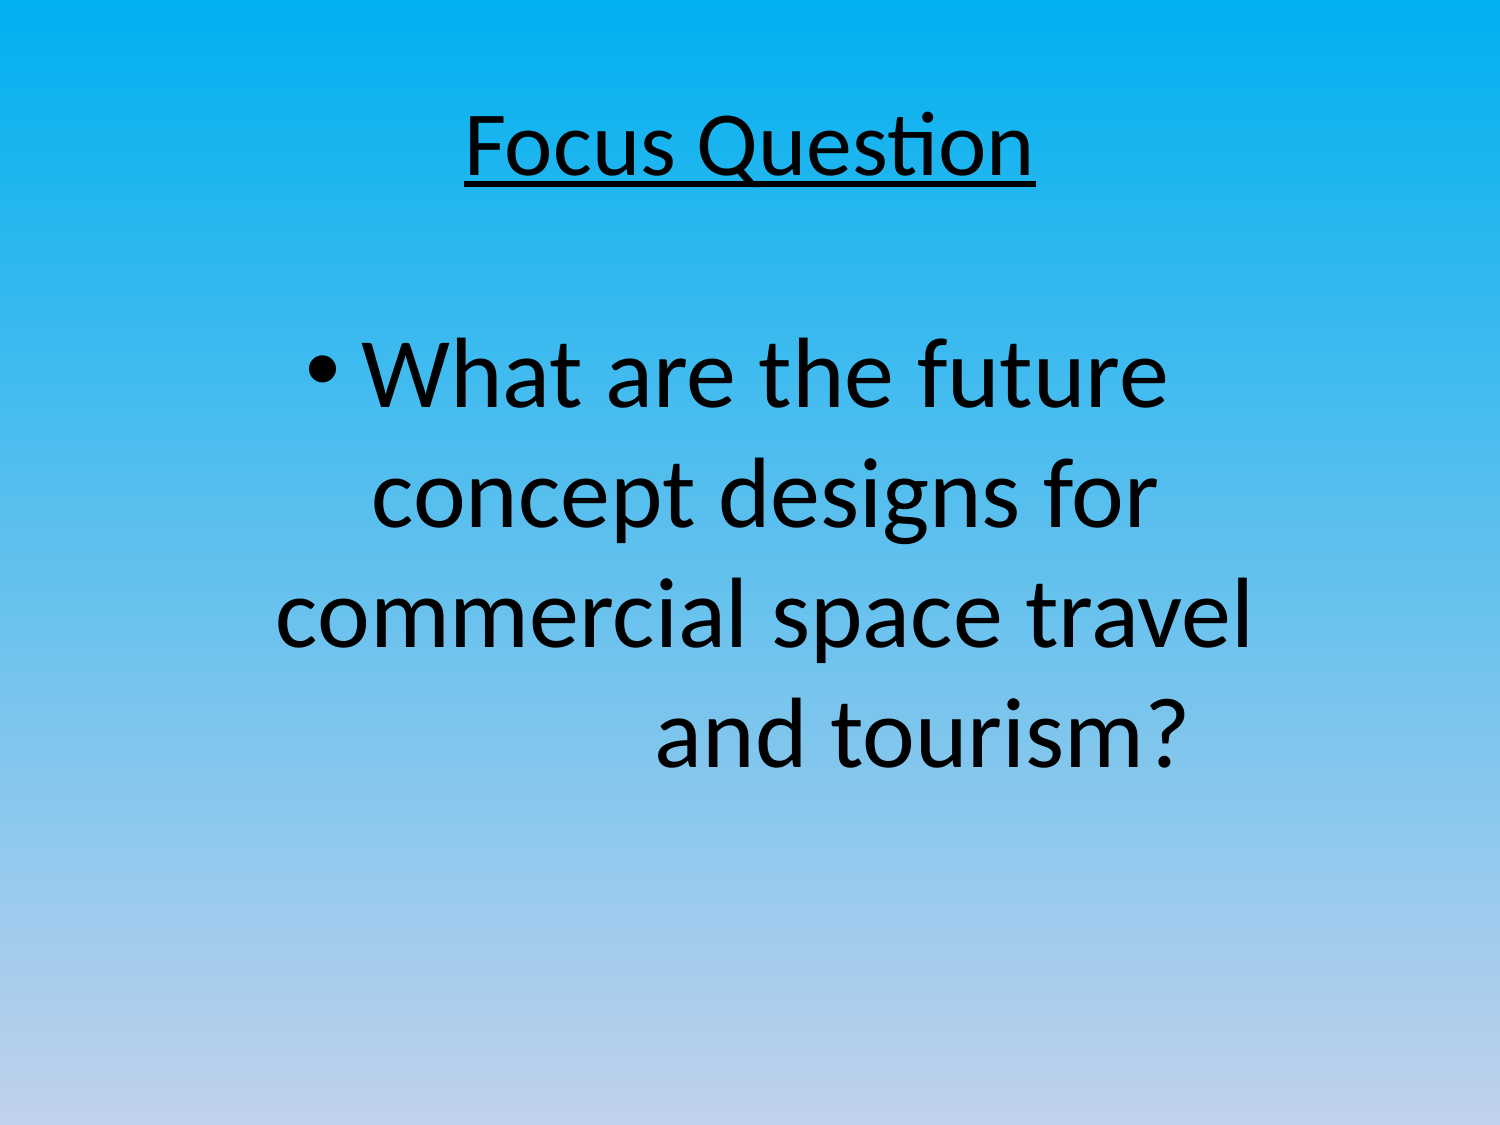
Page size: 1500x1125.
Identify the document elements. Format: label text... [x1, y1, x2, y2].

title Focus Question [75, 45, 1425, 233]
list What are the future concept designs for commercial space travel and tourism? [200, 299, 1275, 1043]
